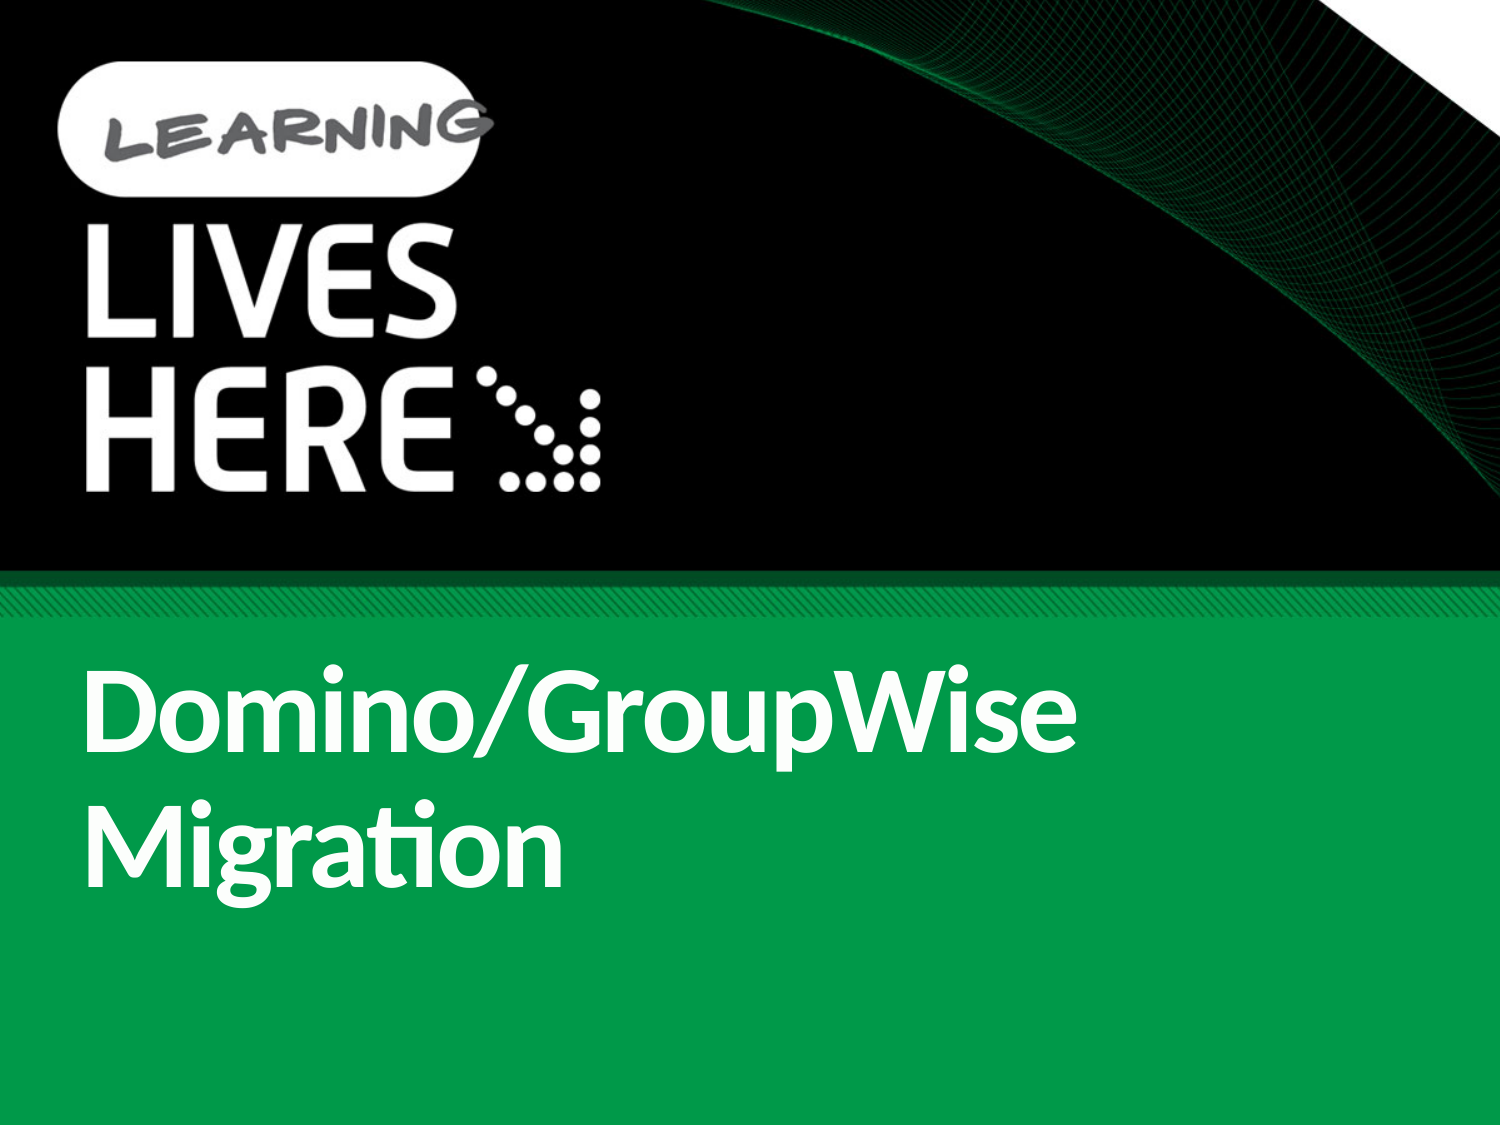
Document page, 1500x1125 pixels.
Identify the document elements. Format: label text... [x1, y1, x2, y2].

title Domino/GroupWise Migration [80, 644, 1380, 864]
picture [0, 0, 1500, 1125]
